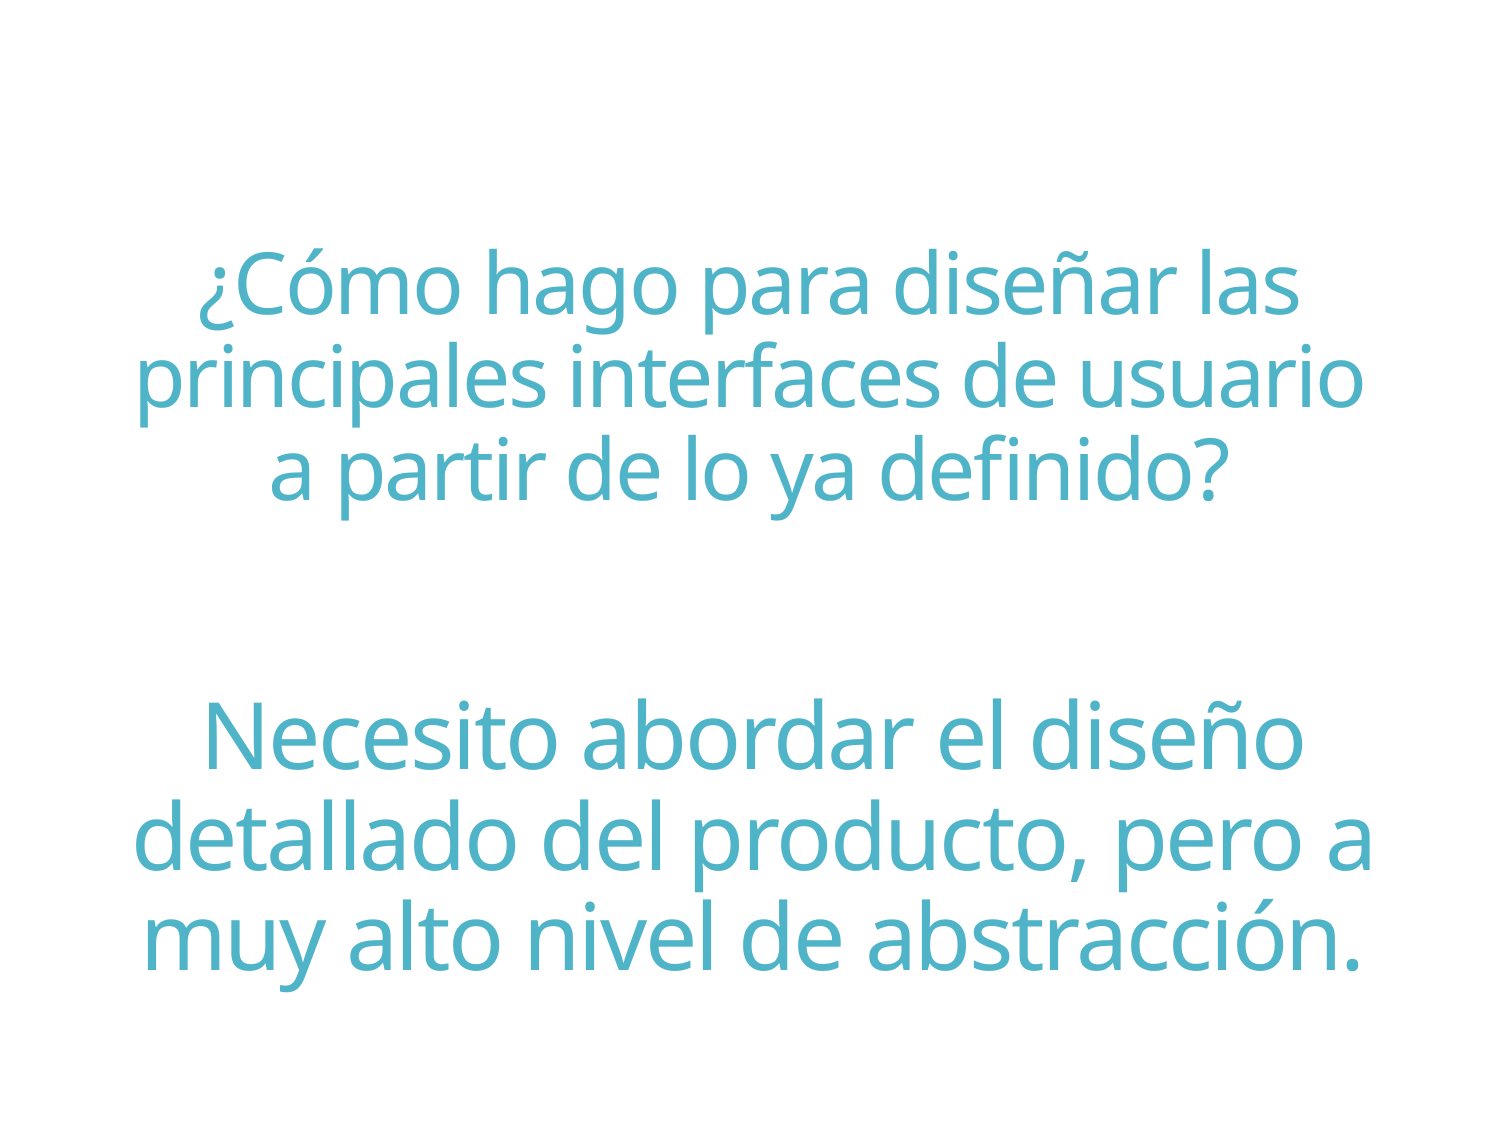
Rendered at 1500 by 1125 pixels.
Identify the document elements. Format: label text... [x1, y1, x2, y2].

text_box Necesito abordar el diseño detallado del producto, pero a muy alto nivel de abstracción. [115, 645, 1391, 1035]
title ¿Cómo hago para diseñar las principales interfaces de usuario a partir de lo ya definido? [112, 184, 1388, 575]
